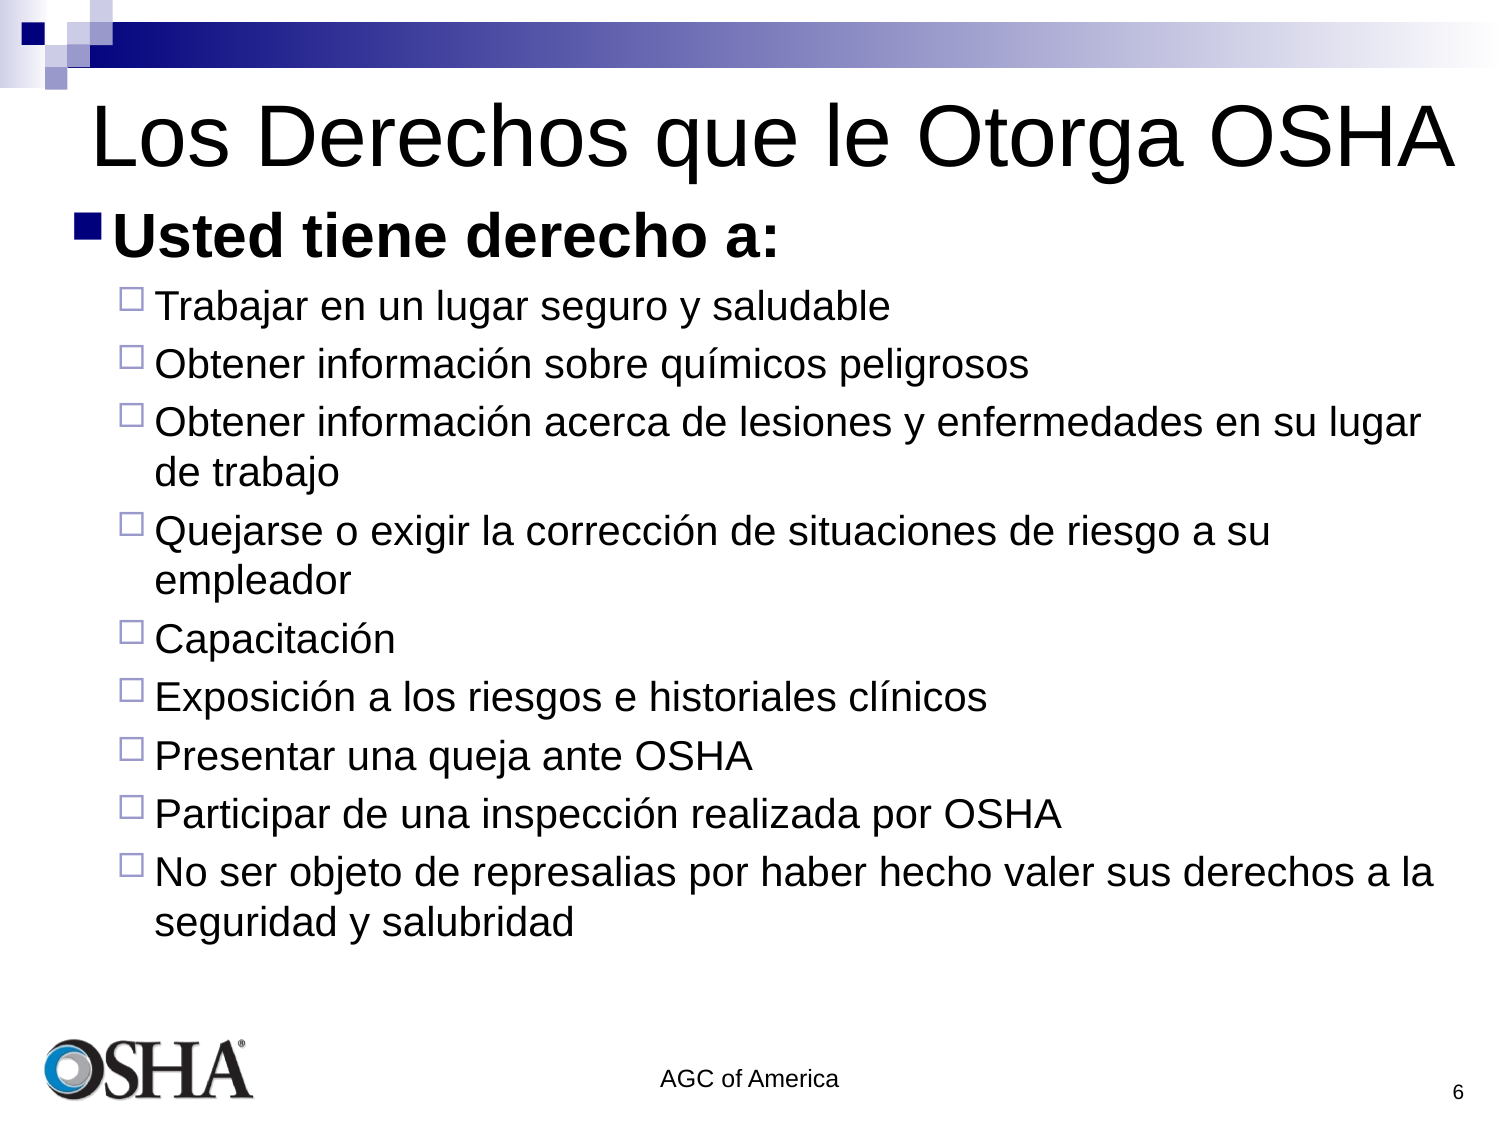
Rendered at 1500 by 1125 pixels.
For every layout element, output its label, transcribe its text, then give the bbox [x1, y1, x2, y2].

list Usted tiene derecho a: Trabajar en un lugar seguro y saludable Obtener información sobre químicos peligrosos Obtener información acerca de lesiones y enfermedades en su lugar de trabajo Quejarse o exigir la corrección de situaciones de riesgo a su empleador Capacitación Exposición a los riesgos e historiales clínicos Presentar una queja ante OSHA Participar de una inspección realizada por OSHA No ser objeto de represalias por haber hecho valer sus derechos a la seguridad y salubridad [37, 187, 1475, 930]
footer AGC of America [512, 1025, 988, 1100]
text_box 6 [1418, 1051, 1479, 1112]
picture [29, 1029, 268, 1102]
title Los Derechos que le Otorga OSHA [75, 37, 1500, 225]
